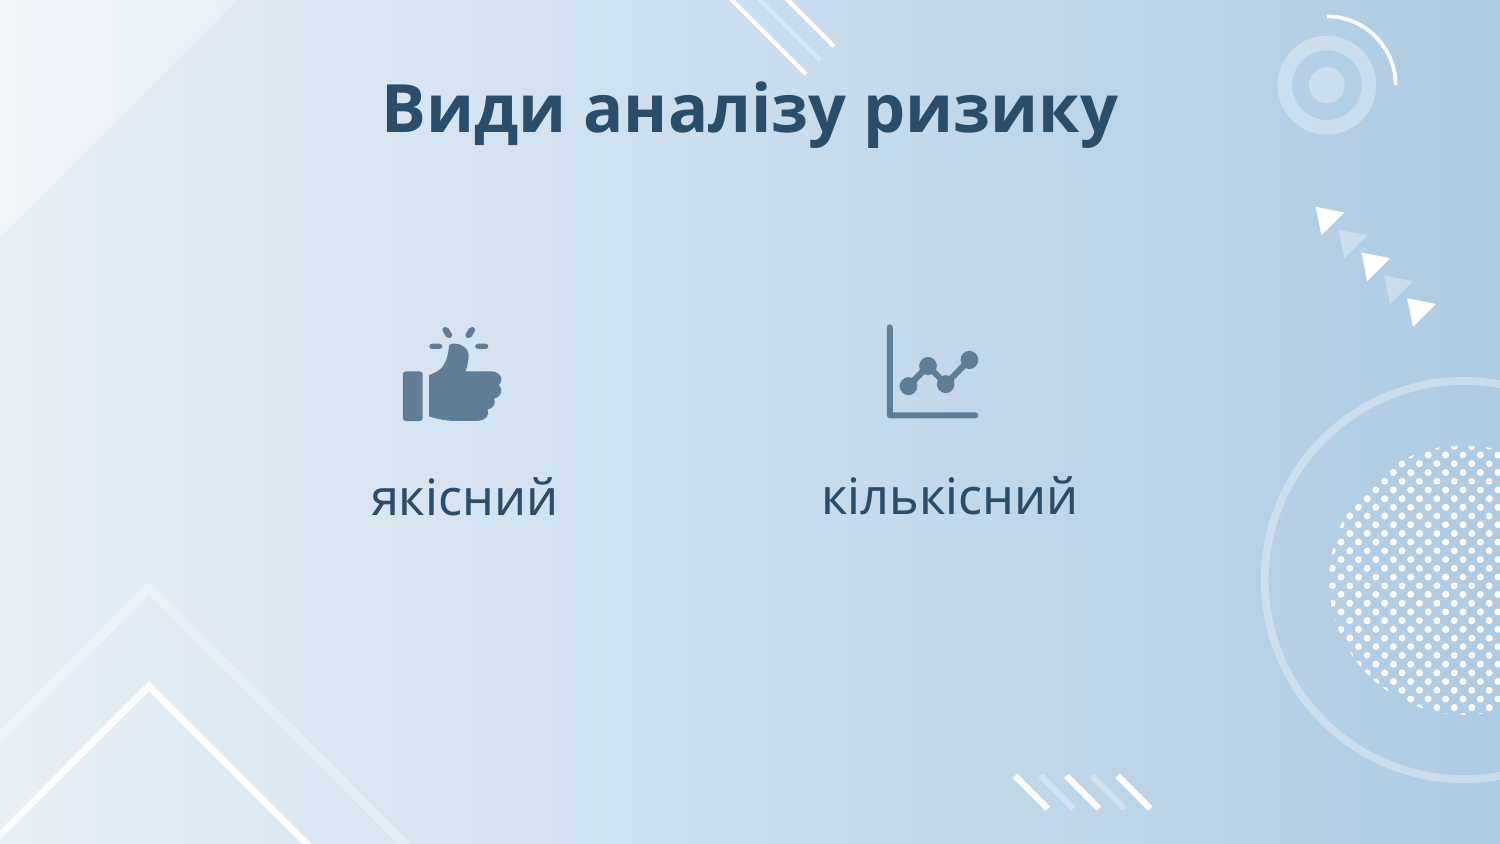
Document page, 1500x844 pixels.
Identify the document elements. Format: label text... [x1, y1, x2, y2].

title Види аналізу ризику [124, 58, 1376, 153]
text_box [886, 324, 979, 419]
title якісний [248, 453, 681, 541]
title кількісний [735, 452, 1168, 540]
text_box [402, 326, 505, 422]
